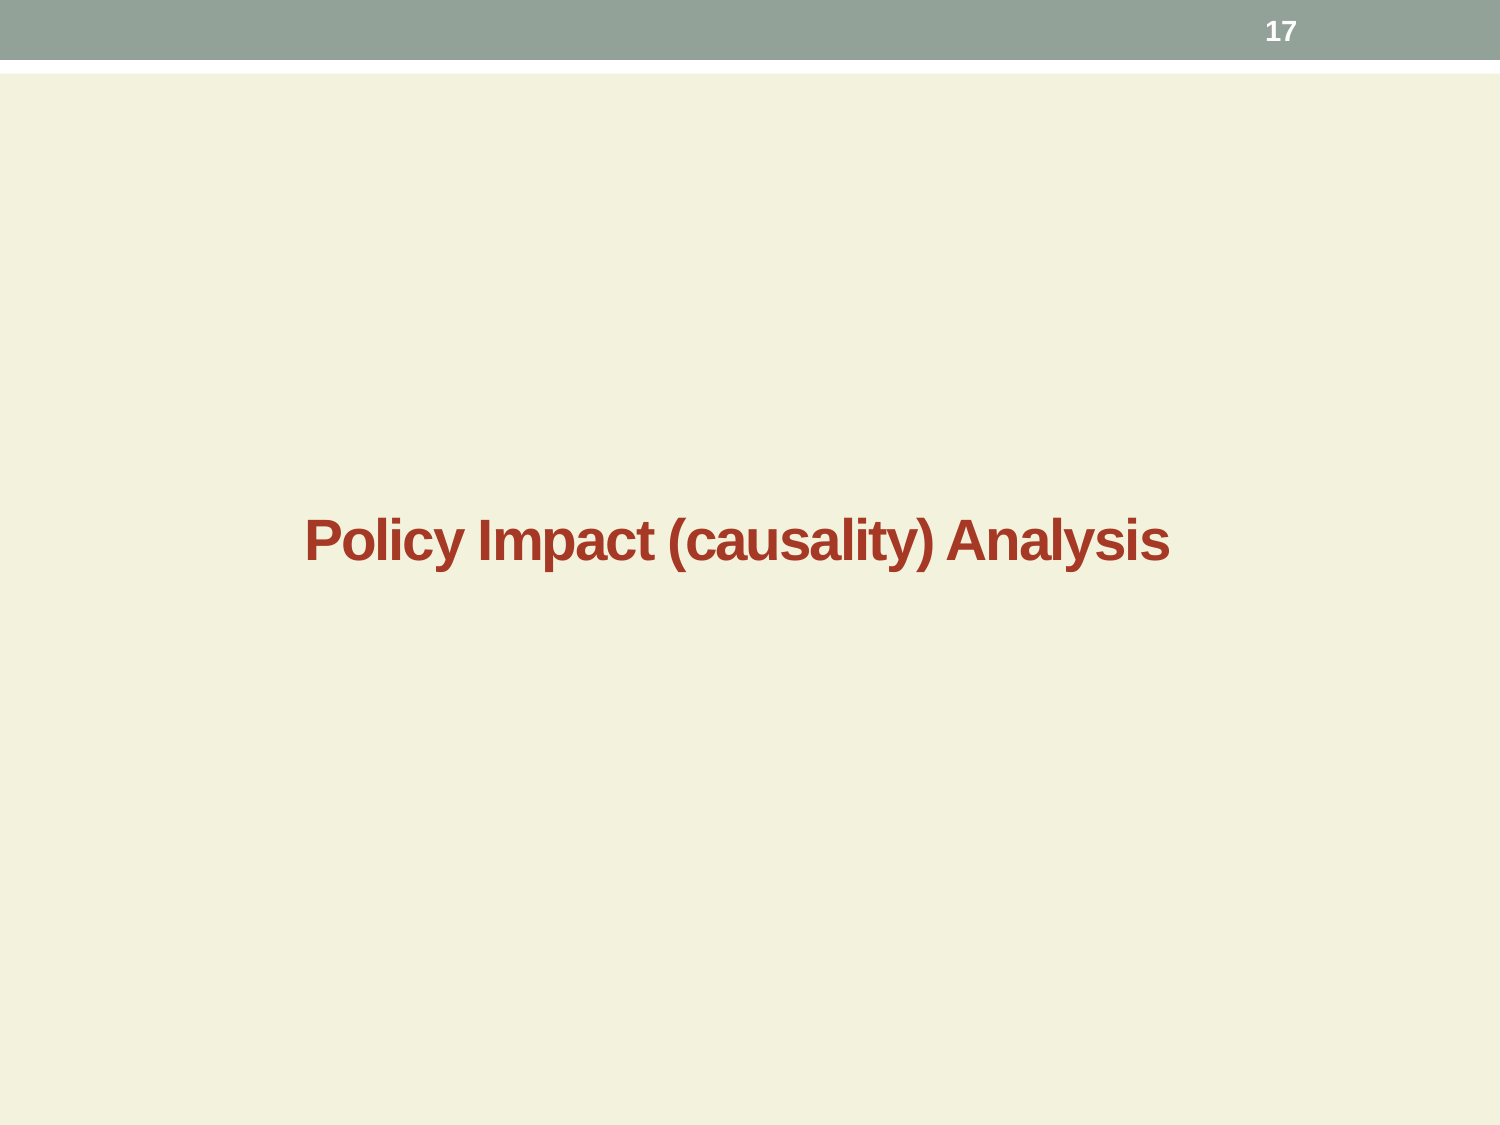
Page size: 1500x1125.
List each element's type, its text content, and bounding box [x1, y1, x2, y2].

title Policy Impact (causality) Analysis [29, 456, 1447, 619]
slide_number 17 [1250, 3, 1425, 57]
